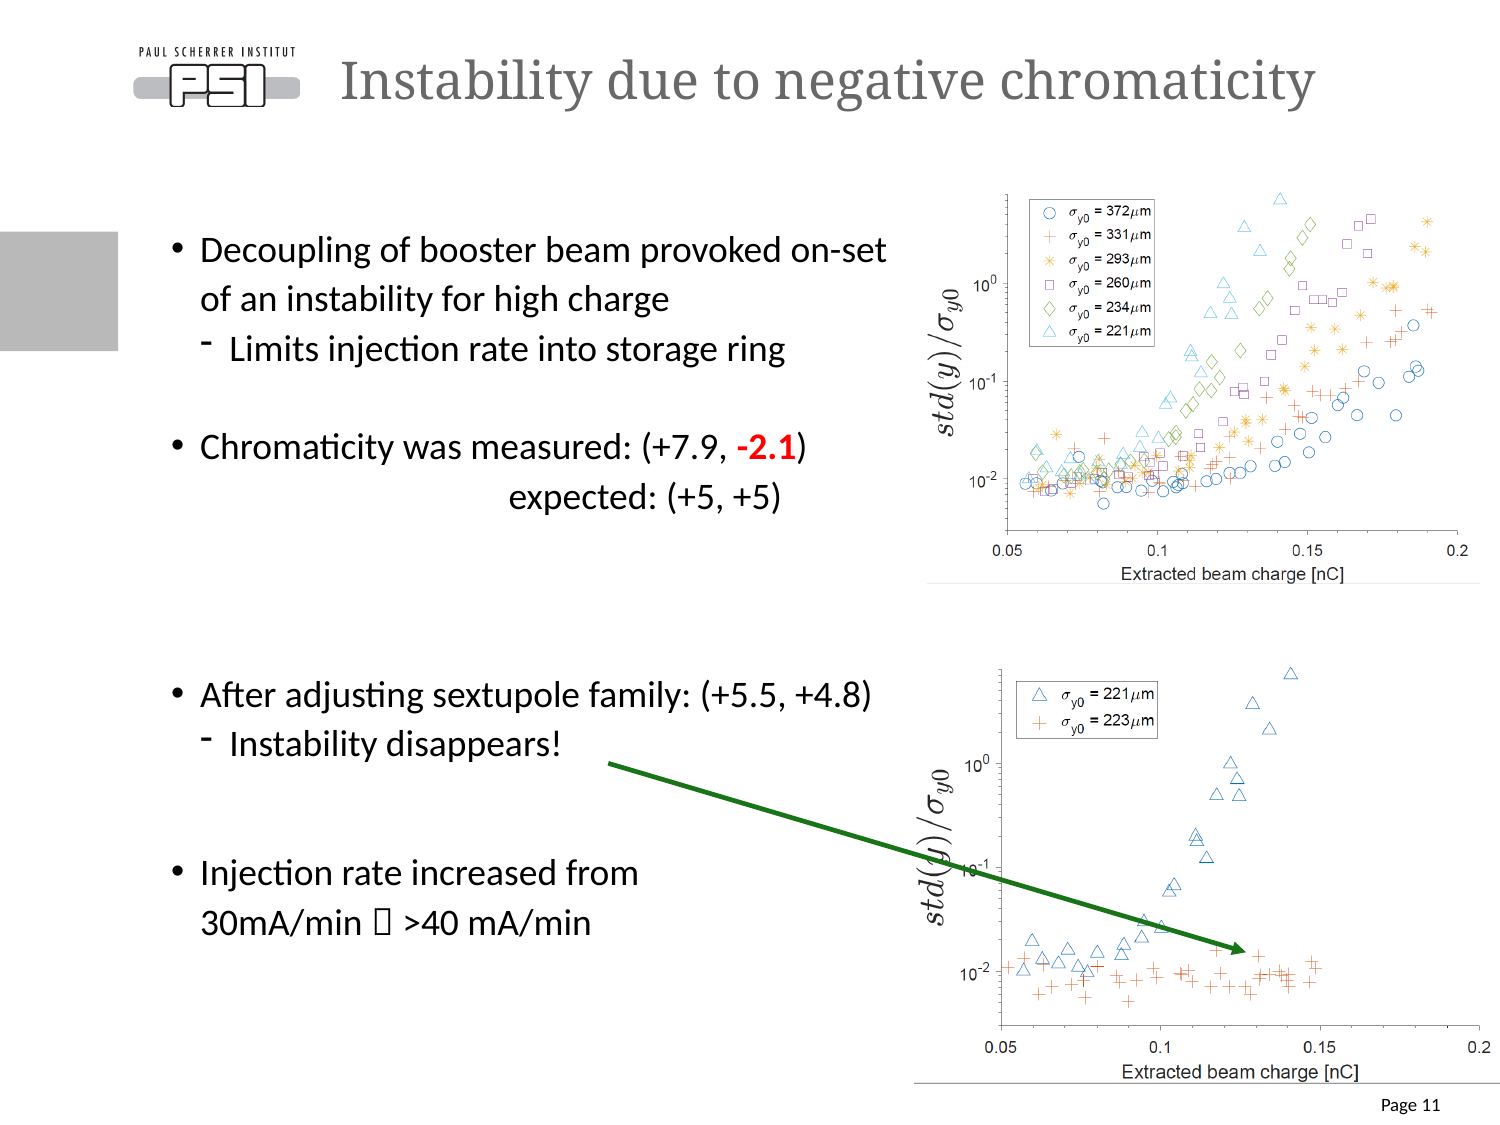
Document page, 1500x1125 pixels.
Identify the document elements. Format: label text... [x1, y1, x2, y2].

picture [927, 172, 1480, 584]
picture [914, 640, 1500, 1085]
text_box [608, 762, 1247, 953]
title Instability due to negative chromaticity [340, 47, 1442, 132]
slide_number Page 11 [1346, 1092, 1441, 1125]
list Decoupling of booster beam provoked on-set of an instability for high charge Limits injection rate into storage ring Chromaticity was measured: (+7.9, -2.1) expected: (+5, +5) After adjusting sextupole family: (+5.5, +4.8) Instability disappears! Injection rate increased from 30mA/min  >40 mA/min [171, 220, 904, 988]
